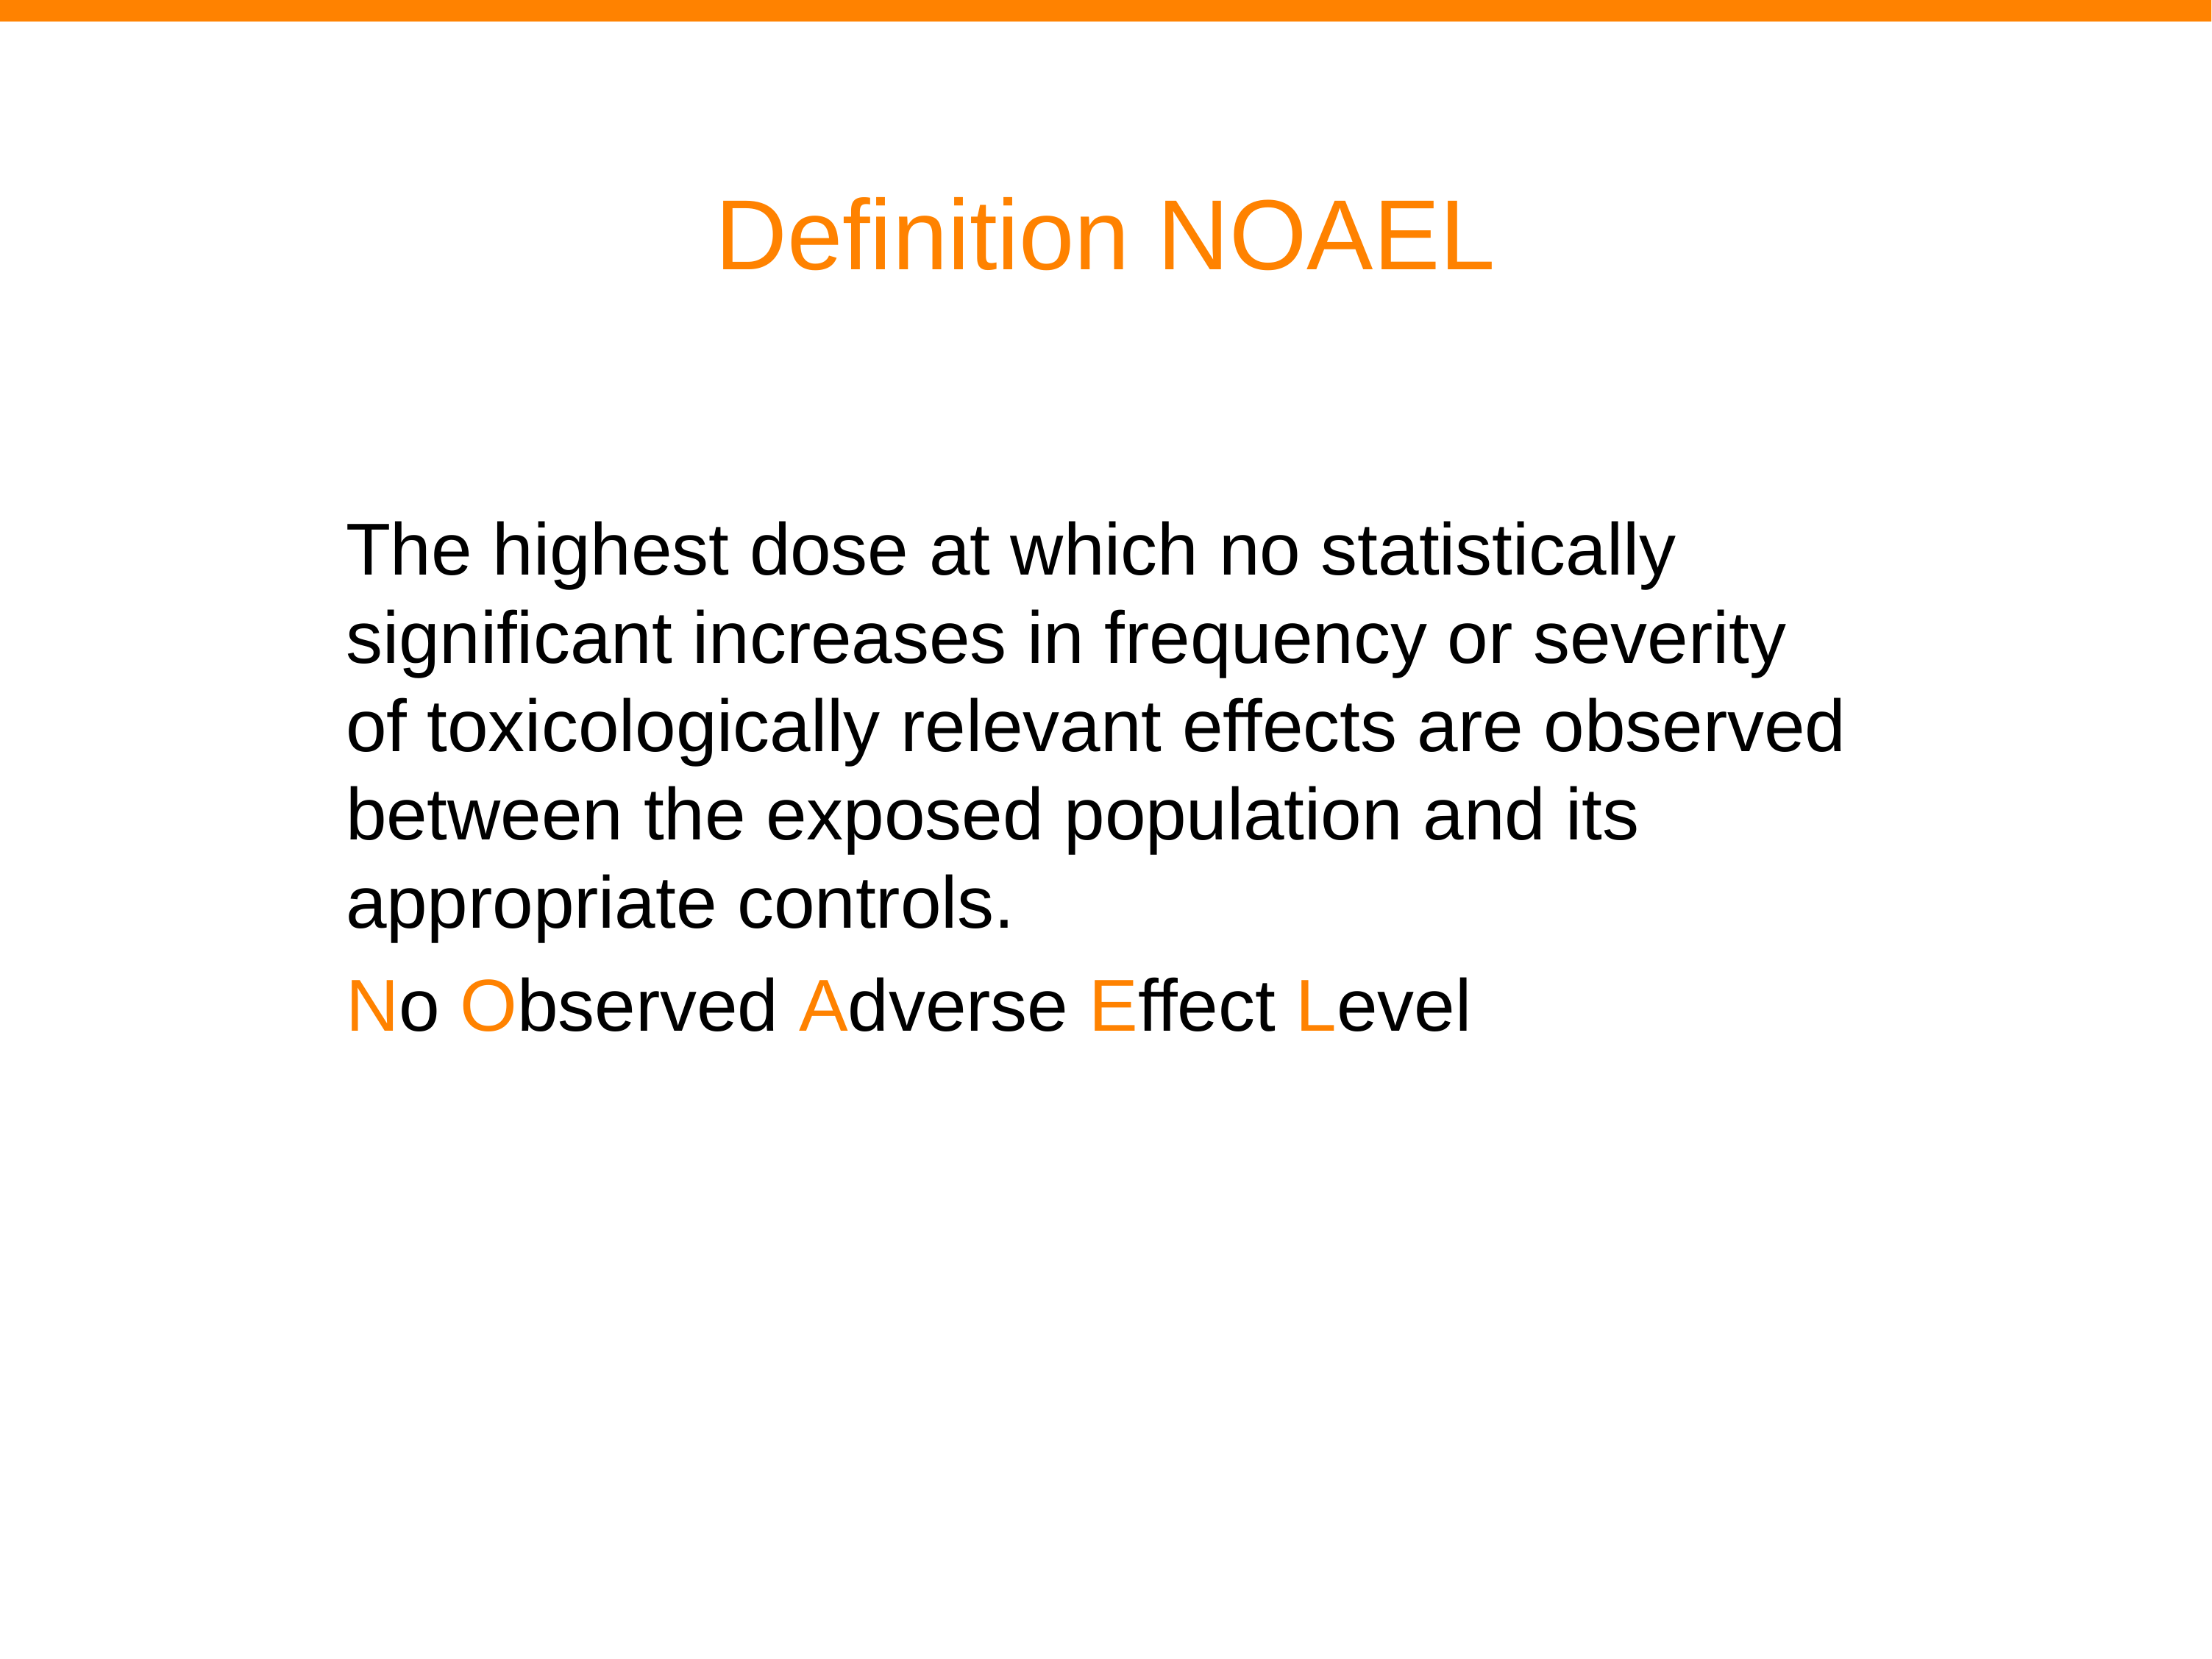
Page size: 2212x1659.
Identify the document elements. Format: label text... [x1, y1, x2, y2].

title Definition NOAEL [166, 47, 2046, 413]
subtitle The highest dose at which no statistically significant increases in frequency or severity of toxicologically relevant effects are observed between the exposed population and its appropriate controls. No Observed Adverse Effect Level [324, 490, 1872, 1350]
